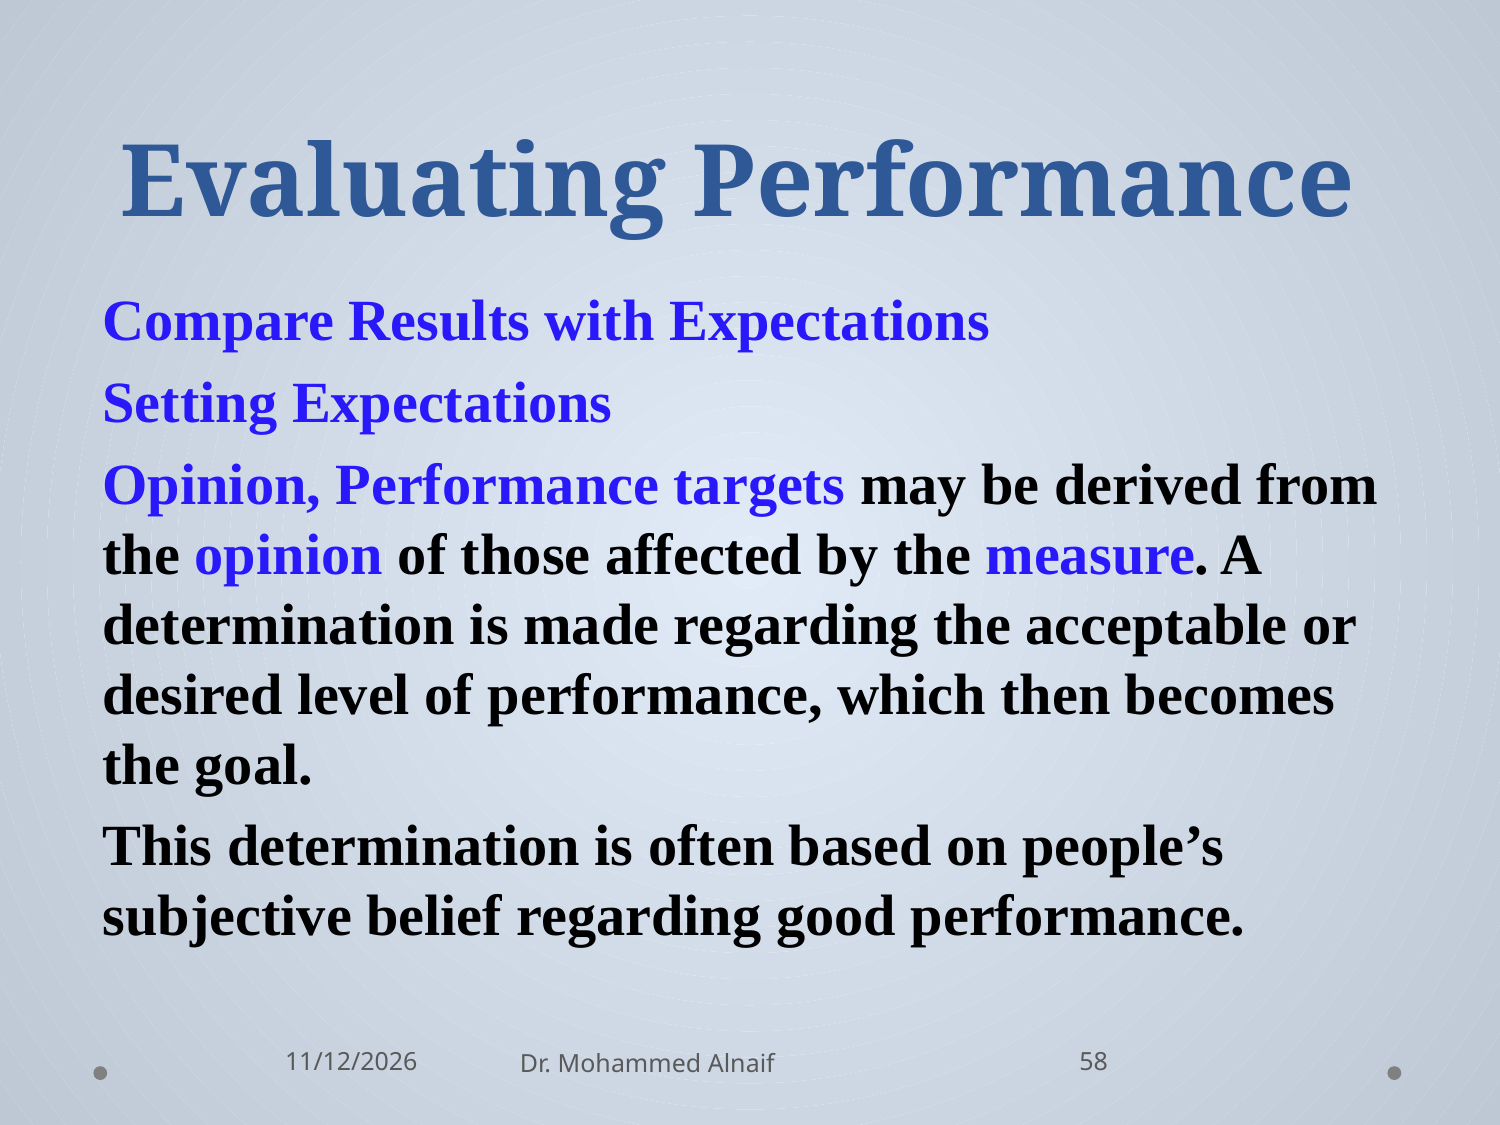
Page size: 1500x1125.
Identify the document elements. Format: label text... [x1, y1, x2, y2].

title Evaluating Performance [100, 78, 1376, 244]
subtitle Compare Results with Expectations Setting Expectations Opinion, Performance targets may be derived from the opinion of those affected by the measure. A determination is made regarding the acceptable or desired level of performance, which then becomes the goal. This determination is often based on people’s subjective belief regarding good performance. [87, 275, 1425, 1001]
footer Dr. Mohammed Alnaif [512, 1025, 988, 1100]
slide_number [75, 1025, 425, 1100]
slide_number 58 [1074, 1025, 1425, 1100]
